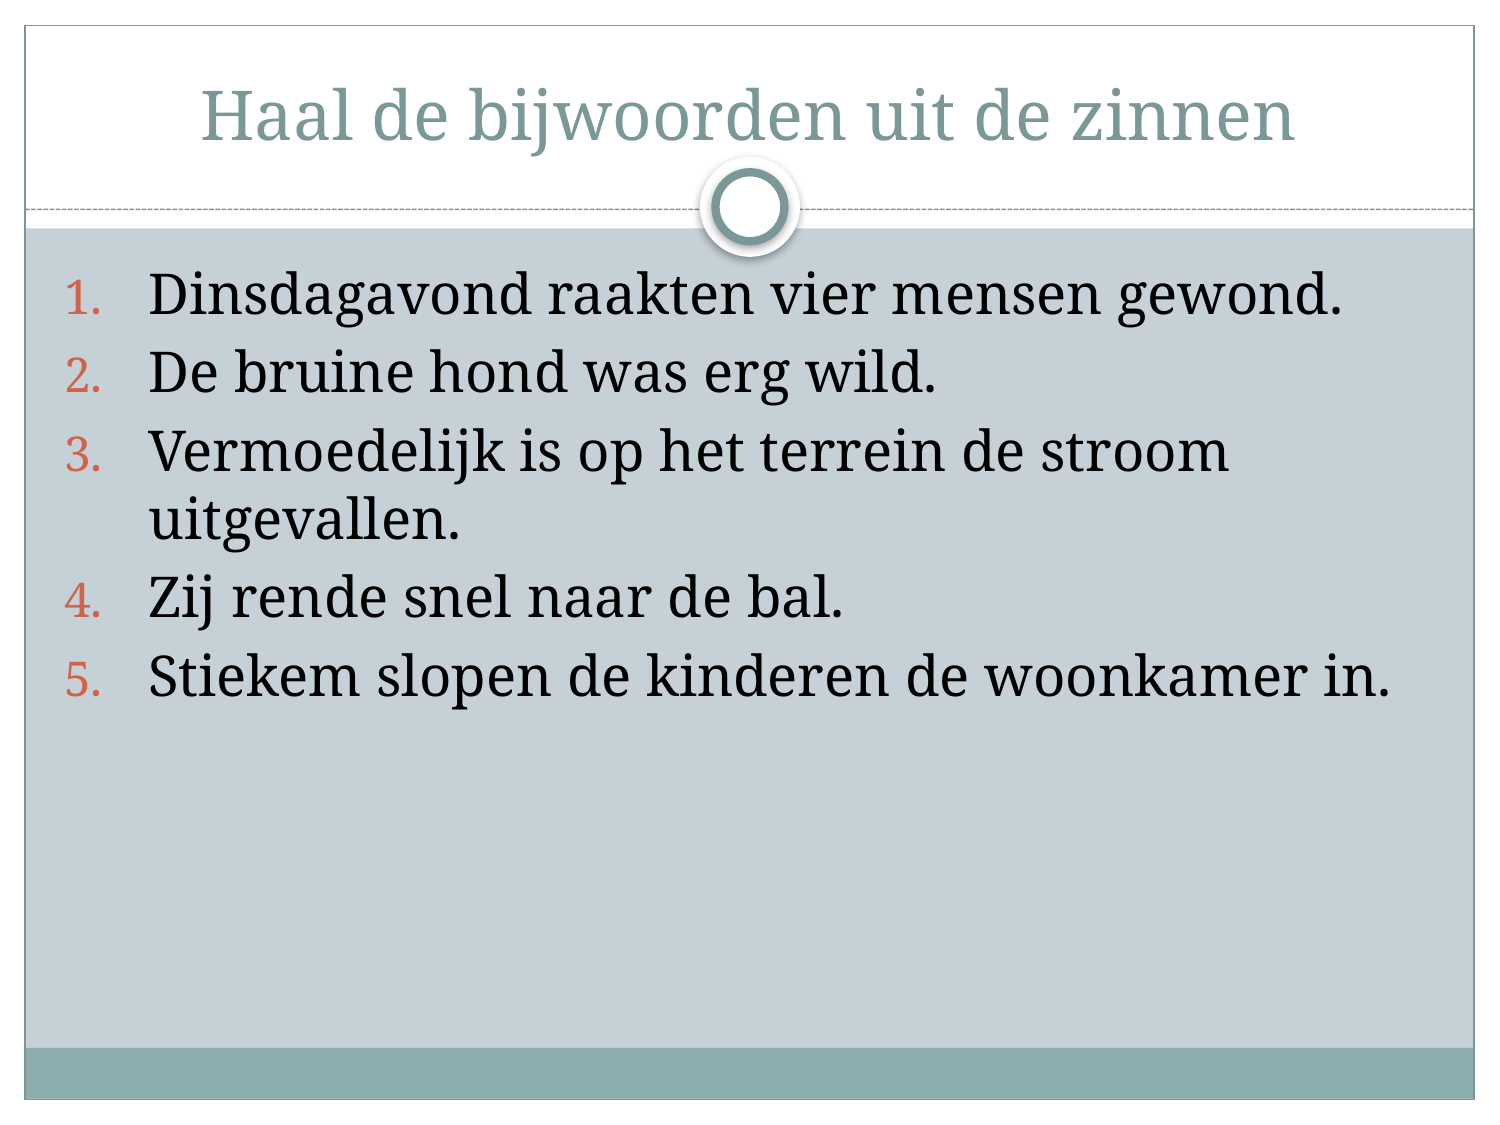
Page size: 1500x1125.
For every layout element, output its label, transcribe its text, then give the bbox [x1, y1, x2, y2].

title Haal de bijwoorden uit de zinnen [49, 37, 1450, 162]
list Dinsdagavond raakten vier mensen gewond. De bruine hond was erg wild. Vermoedelijk is op het terrein de stroom uitgevallen. Zij rende snel naar de bal. Stiekem slopen de kinderen de woonkamer in. [49, 250, 1445, 1001]
